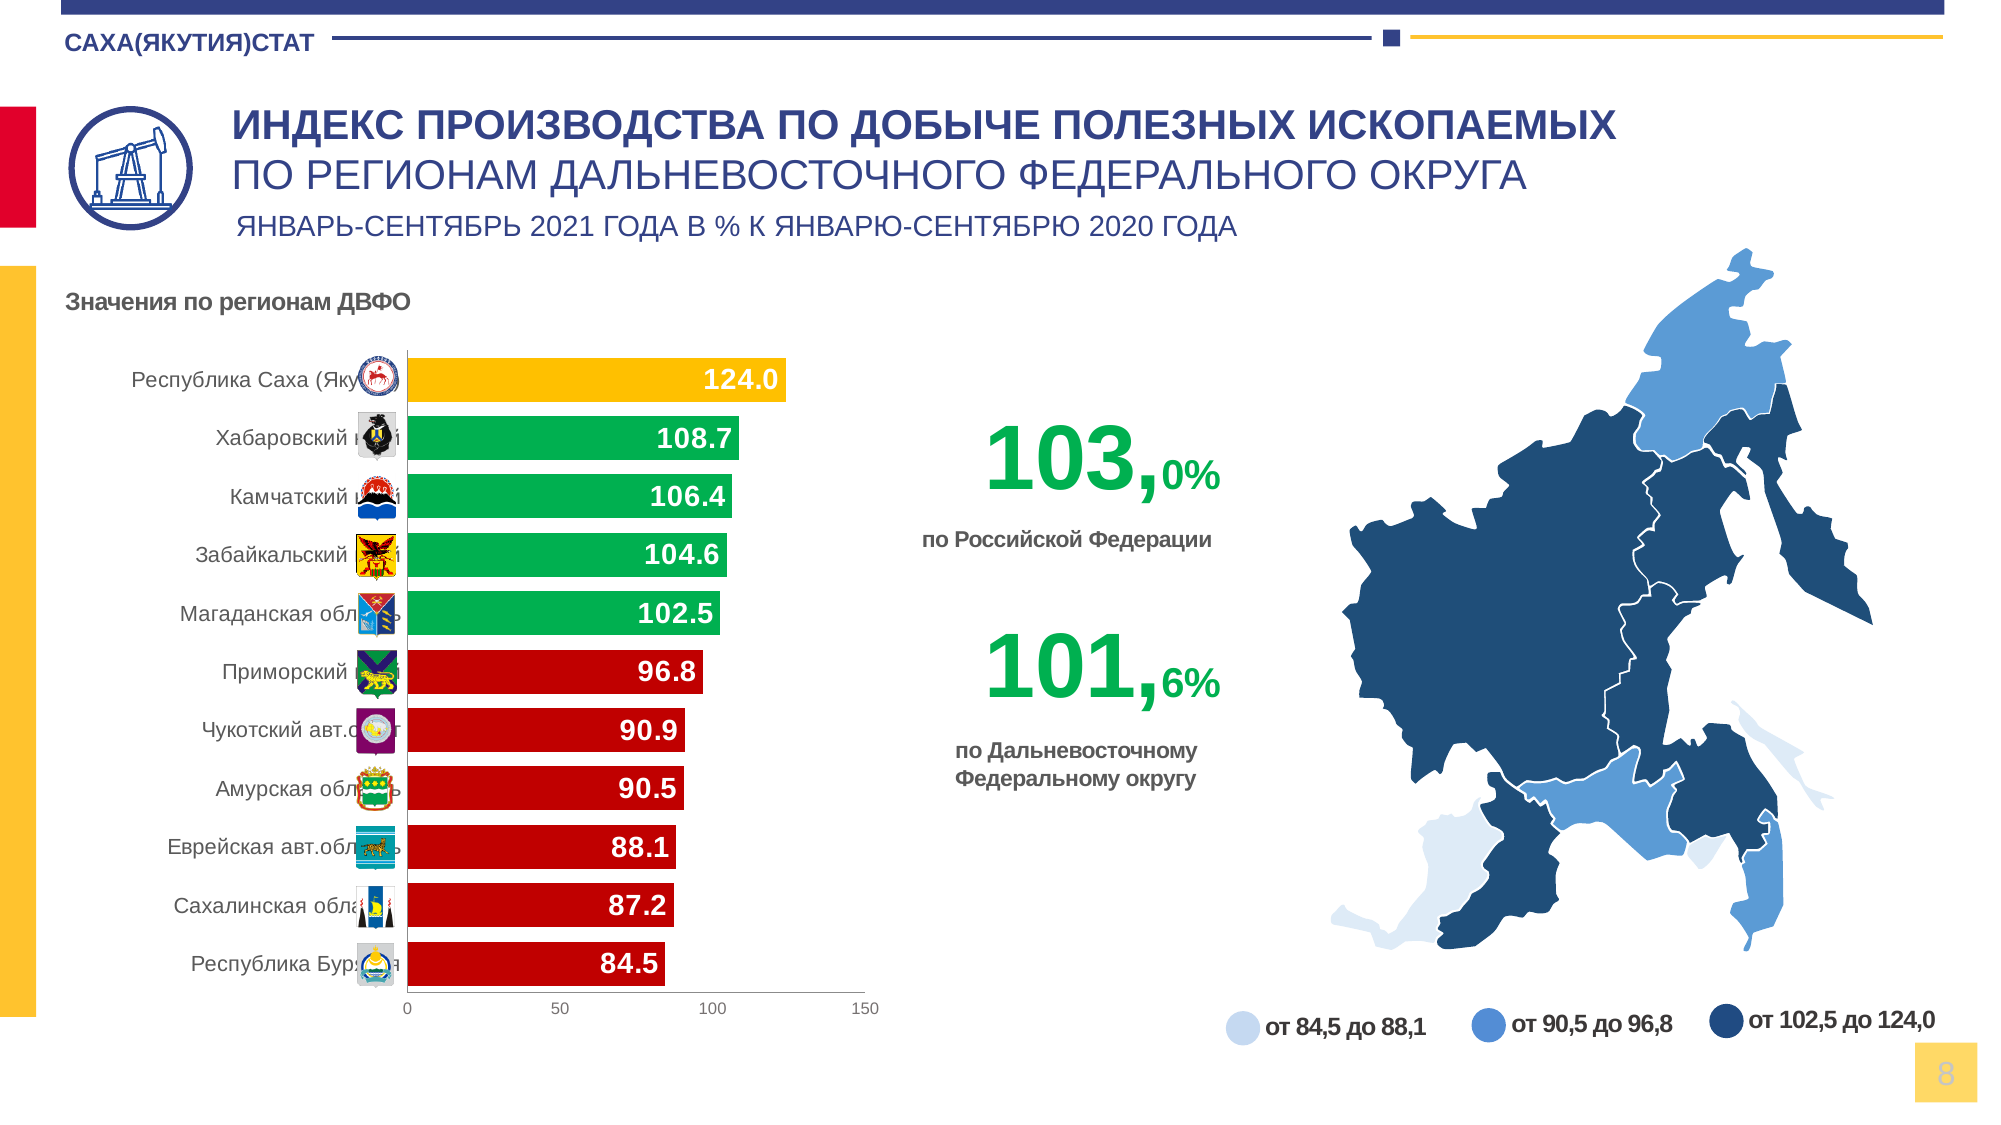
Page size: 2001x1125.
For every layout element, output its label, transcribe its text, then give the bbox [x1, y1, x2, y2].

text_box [1225, 1003, 1443, 1049]
text_box 103,0% [969, 390, 1260, 516]
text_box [71, 109, 190, 228]
chart [51, 337, 909, 1058]
text_box САХА(ЯКУТИЯ)СТАТ [47, 17, 332, 65]
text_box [1471, 1000, 1689, 1046]
text_box 101,6% [970, 598, 1263, 724]
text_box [236, 29, 1943, 116]
slide_number 8 [1915, 1042, 1978, 1103]
text_box по Российской Федерации [909, 517, 1233, 560]
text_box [1709, 995, 1952, 1042]
text_box Значения по регионам ДВФО [50, 278, 766, 324]
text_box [1330, 247, 1873, 952]
list ИНДЕКС ПРОИЗВОДСТВА ПО ДОБЫЧЕ ПОЛЕЗНЫХ ИСКОПАЕМЫХ ПО РЕГИОНАМ ДАЛЬНЕВОСТОЧНОГО ФЕДЕРАЛЬНОГО ОКРУГА [216, 90, 1931, 173]
text_box по Дальневосточному Федеральному округу [940, 728, 1230, 799]
text_box ЯНВАРЬ-СЕНТЯБРЬ 2021 ГОДА В % К ЯНВАРЮ-СЕНТЯБРЮ 2020 ГОДА [220, 200, 1326, 246]
